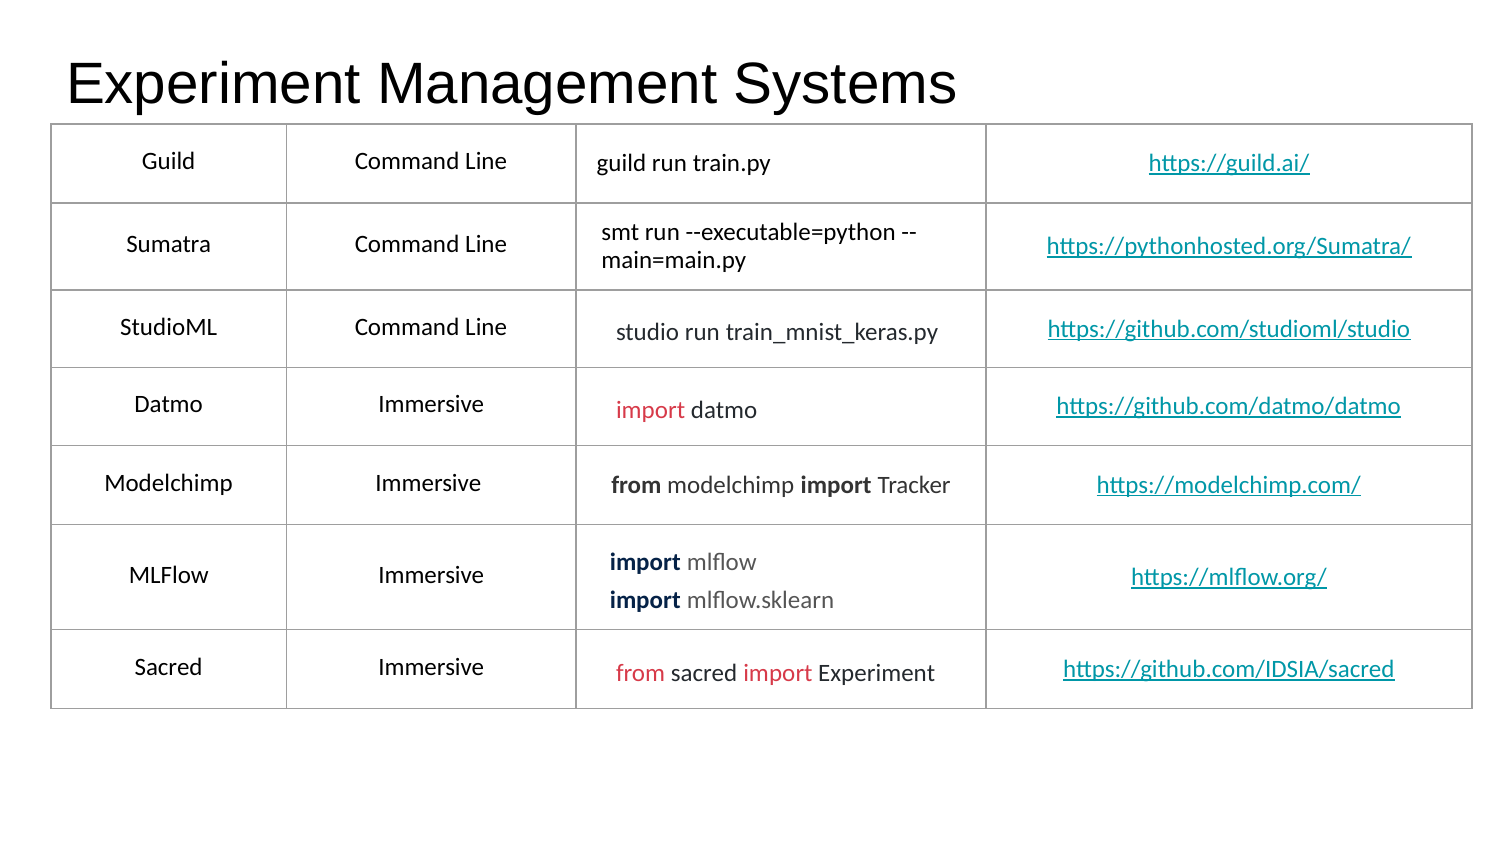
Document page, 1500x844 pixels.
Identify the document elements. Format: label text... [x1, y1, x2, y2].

table_header Command Line [287, 125, 575, 202]
table_cell Immersive [287, 368, 575, 445]
table_cell Sacred [52, 630, 286, 708]
table_cell Immersive [287, 630, 575, 708]
table_cell https://github.com/studioml/studio [987, 291, 1471, 367]
table_cell MLFlow [52, 525, 286, 629]
table_header guild run train.py [577, 125, 985, 202]
table_cell StudioML [52, 291, 286, 367]
table_cell Datmo [52, 368, 286, 445]
table_cell import mlflow import mlflow.sklearn [577, 525, 985, 629]
table_cell from modelchimp import Tracker [577, 446, 985, 524]
table_cell Immersive [287, 446, 575, 524]
table_cell studio run train_mnist_keras.py [577, 291, 985, 367]
table_cell Modelchimp [52, 446, 286, 524]
table_header Guild [52, 125, 286, 202]
table_cell https://github.com/datmo/datmo [987, 368, 1471, 445]
table_cell Sumatra [52, 204, 286, 289]
table_cell smt run --executable=python --main=main.py [577, 204, 985, 289]
table_cell from sacred import Experiment [577, 630, 985, 708]
table_cell https://github.com/IDSIA/sacred [987, 630, 1471, 708]
table_cell Command Line [287, 204, 575, 289]
table_cell import datmo [577, 368, 985, 445]
table_cell Immersive [287, 525, 575, 629]
table_cell https://modelchimp.com/ [987, 446, 1471, 524]
table_header https://guild.ai/ [987, 125, 1471, 202]
title Experiment Management Systems [51, 30, 1449, 123]
table_cell Command Line [287, 291, 575, 367]
table_cell https://pythonhosted.org/Sumatra/ [987, 204, 1471, 289]
table_cell https://mlflow.org/ [987, 525, 1471, 629]
